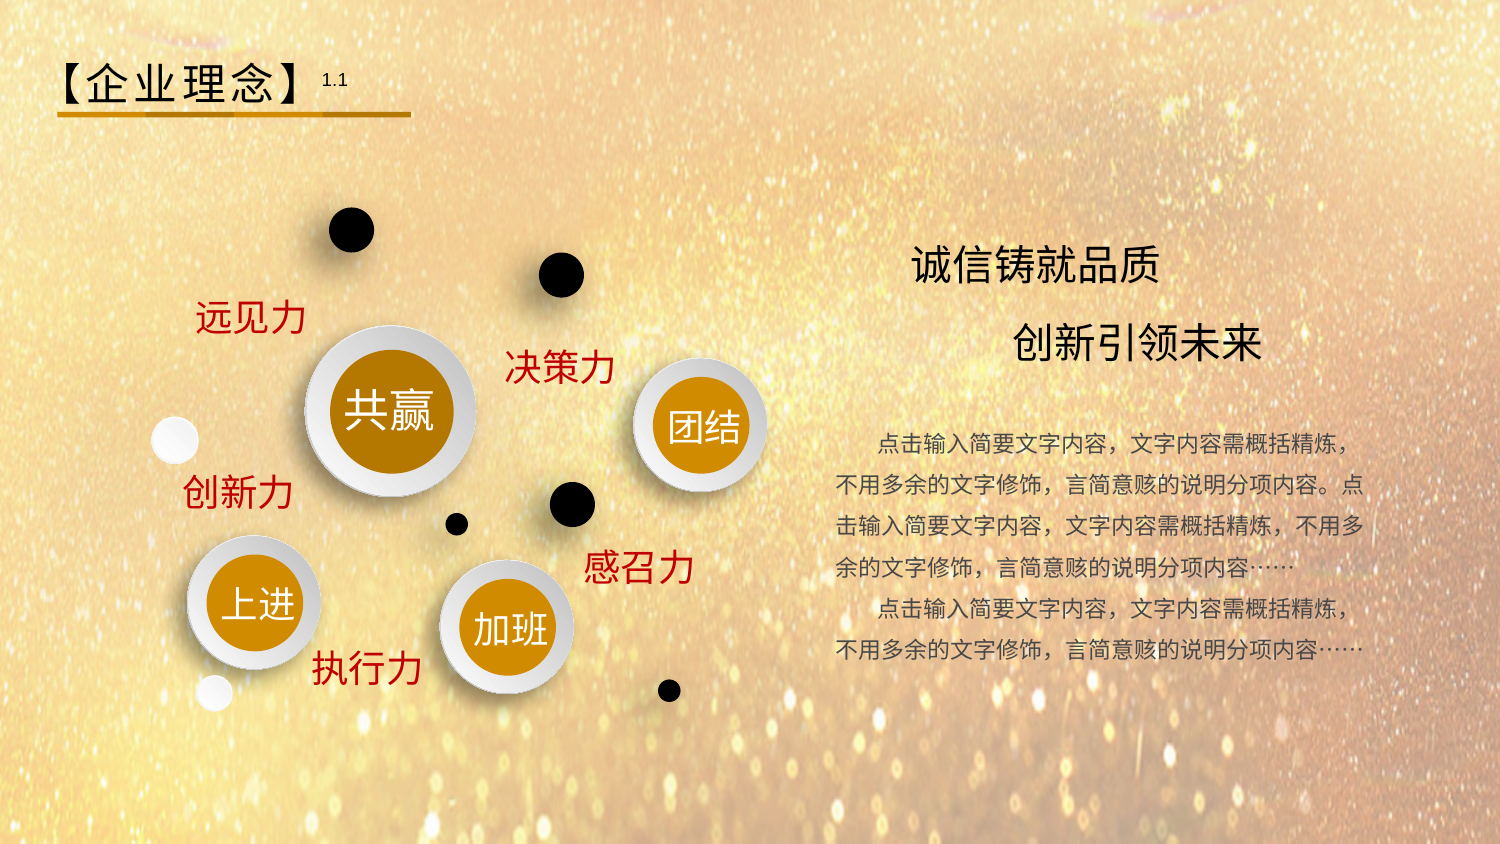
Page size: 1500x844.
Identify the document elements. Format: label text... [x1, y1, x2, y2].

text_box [151, 416, 199, 465]
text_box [186, 535, 321, 670]
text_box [633, 357, 768, 493]
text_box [304, 325, 477, 498]
text_box 诚信铸就品质 [895, 231, 1177, 297]
text_box [547, 479, 598, 530]
text_box 创新力 [167, 461, 311, 522]
text_box 执行力 [357, 637, 439, 698]
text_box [22, 22, 486, 118]
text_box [439, 559, 574, 695]
text_box 点击输入简要文字内容，文字内容需概括精炼，不用多余的文字修饰，言简意赅的说明分项内容。点击输入简要文字内容，文字内容需概括精炼，不用多余的文字修饰，言简意赅的说明分项内容…… 点击输入简要文字内容，文字内容需概括精炼，不用多余的文字修饰，言简意赅的说明分项内容…… [820, 408, 1388, 712]
text_box [536, 250, 587, 300]
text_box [196, 675, 233, 712]
text_box 远见力 [180, 286, 323, 346]
text_box 感召力 [587, 536, 711, 597]
text_box [655, 677, 683, 705]
text_box 创新引领未来 [997, 308, 1279, 374]
text_box 决策力 [500, 336, 633, 397]
text_box [326, 205, 377, 255]
